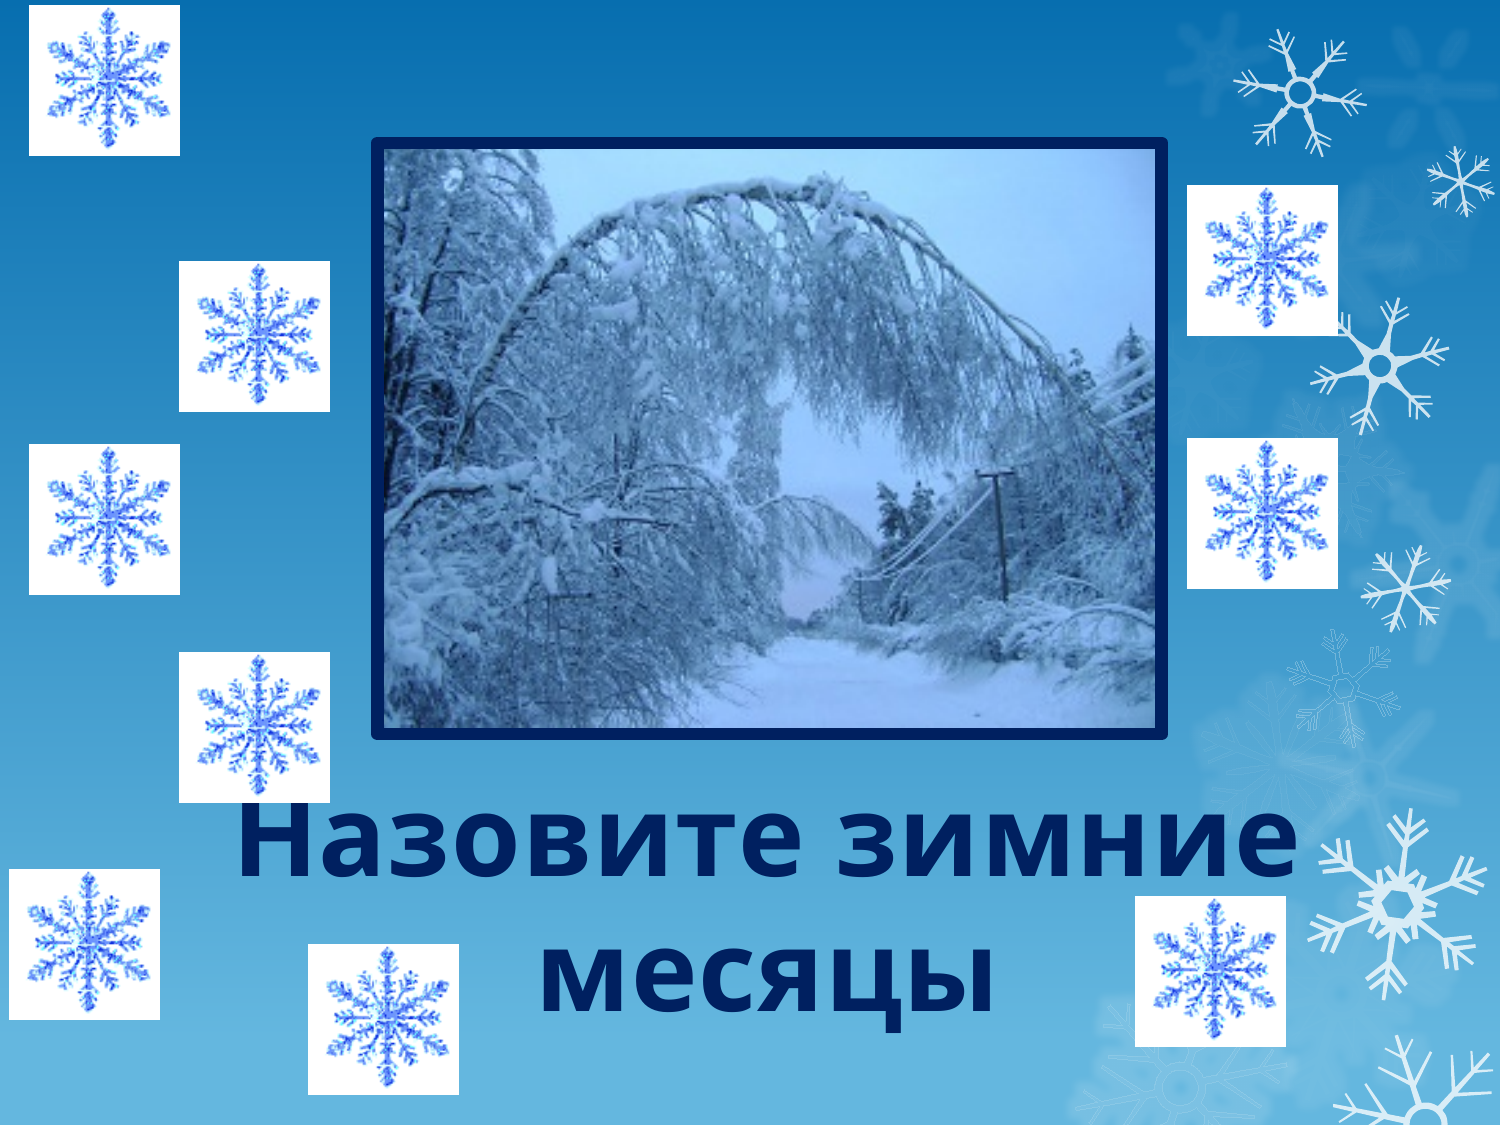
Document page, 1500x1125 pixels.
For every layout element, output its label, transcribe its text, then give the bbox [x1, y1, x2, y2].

picture [178, 260, 330, 412]
picture [178, 652, 330, 804]
picture [8, 869, 160, 1021]
text_box Назовите зимние месяцы [76, 486, 1459, 1042]
picture [1134, 895, 1286, 1047]
picture [1186, 437, 1338, 589]
picture [28, 443, 180, 595]
picture [1186, 185, 1338, 337]
picture [383, 148, 1156, 729]
picture [308, 944, 460, 1096]
picture [28, 5, 180, 157]
